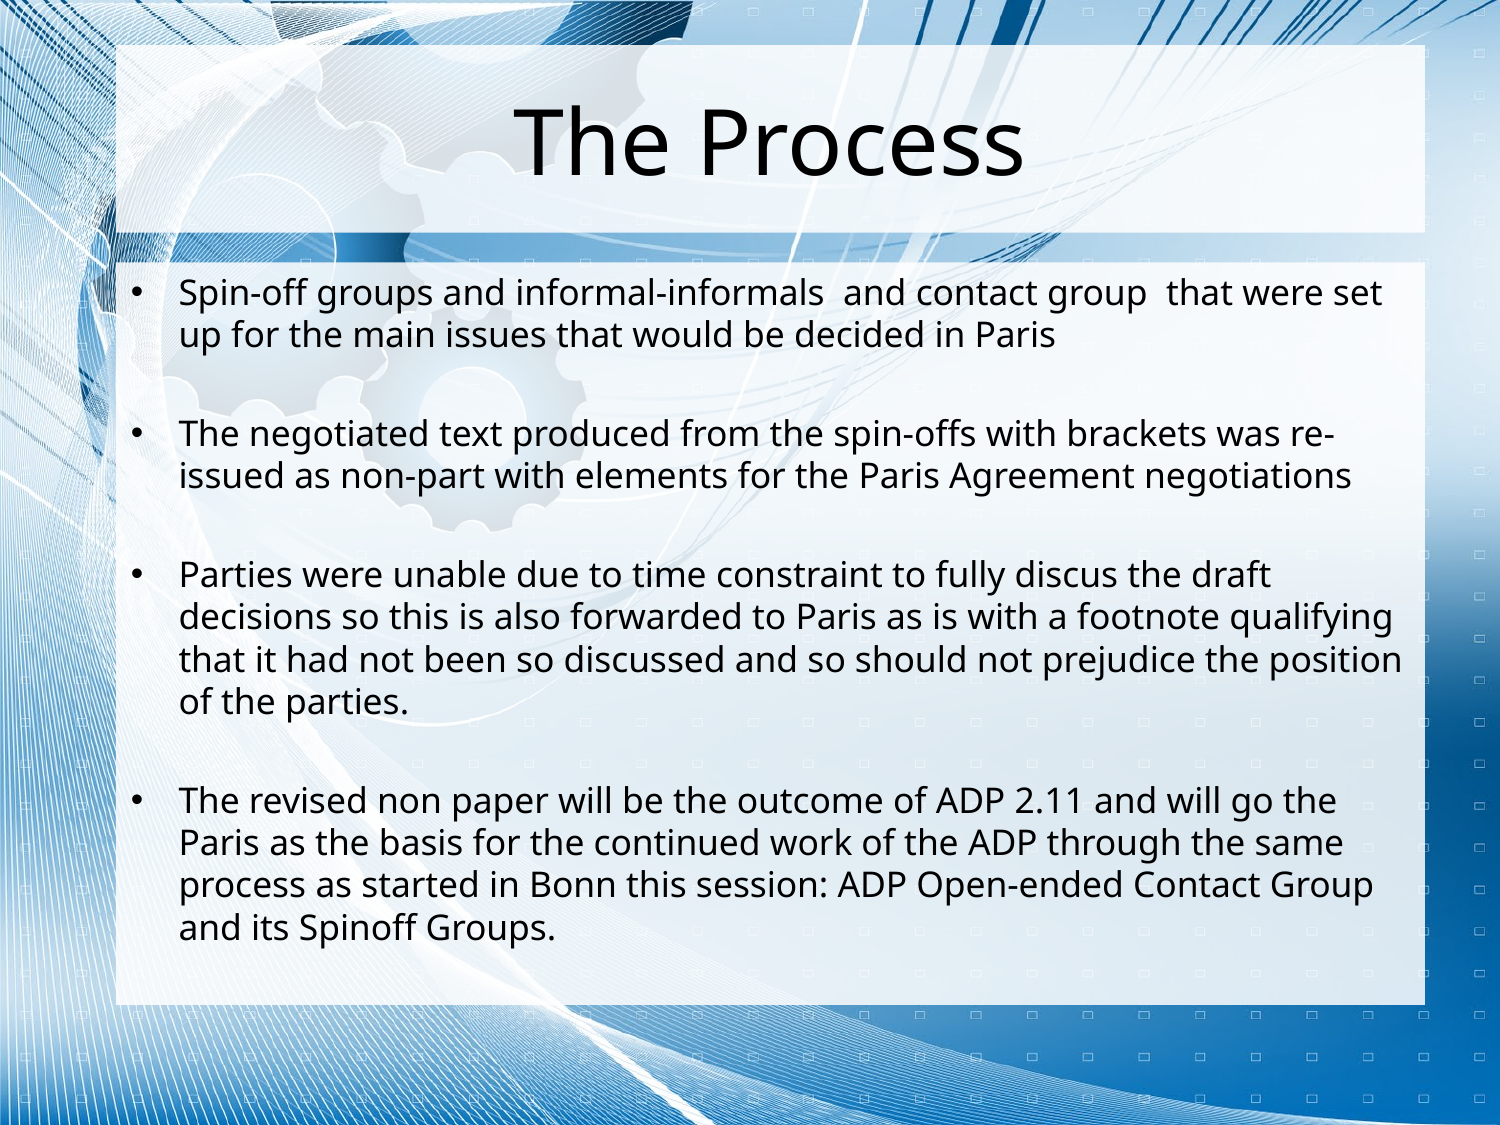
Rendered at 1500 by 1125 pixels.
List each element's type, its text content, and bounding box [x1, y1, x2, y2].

picture [0, 0, 1500, 1125]
list Spin-off groups and informal-informals and contact group that were set up for the main issues that would be decided in Paris The negotiated text produced from the spin-offs with brackets was re-issued as non-part with elements for the Paris Agreement negotiations Parties were unable due to time constraint to fully discus the draft decisions so this is also forwarded to Paris as is with a footnote qualifying that it had not been so discussed and so should not prejudice the position of the parties. The revised non paper will be the outcome of ADP 2.11 and will go the Paris as the basis for the continued work of the ADP through the same process as started in Bonn this session: ADP Open-ended Contact Group and its Spinoff Groups. [115, 262, 1425, 1005]
title The Process [115, 45, 1425, 233]
